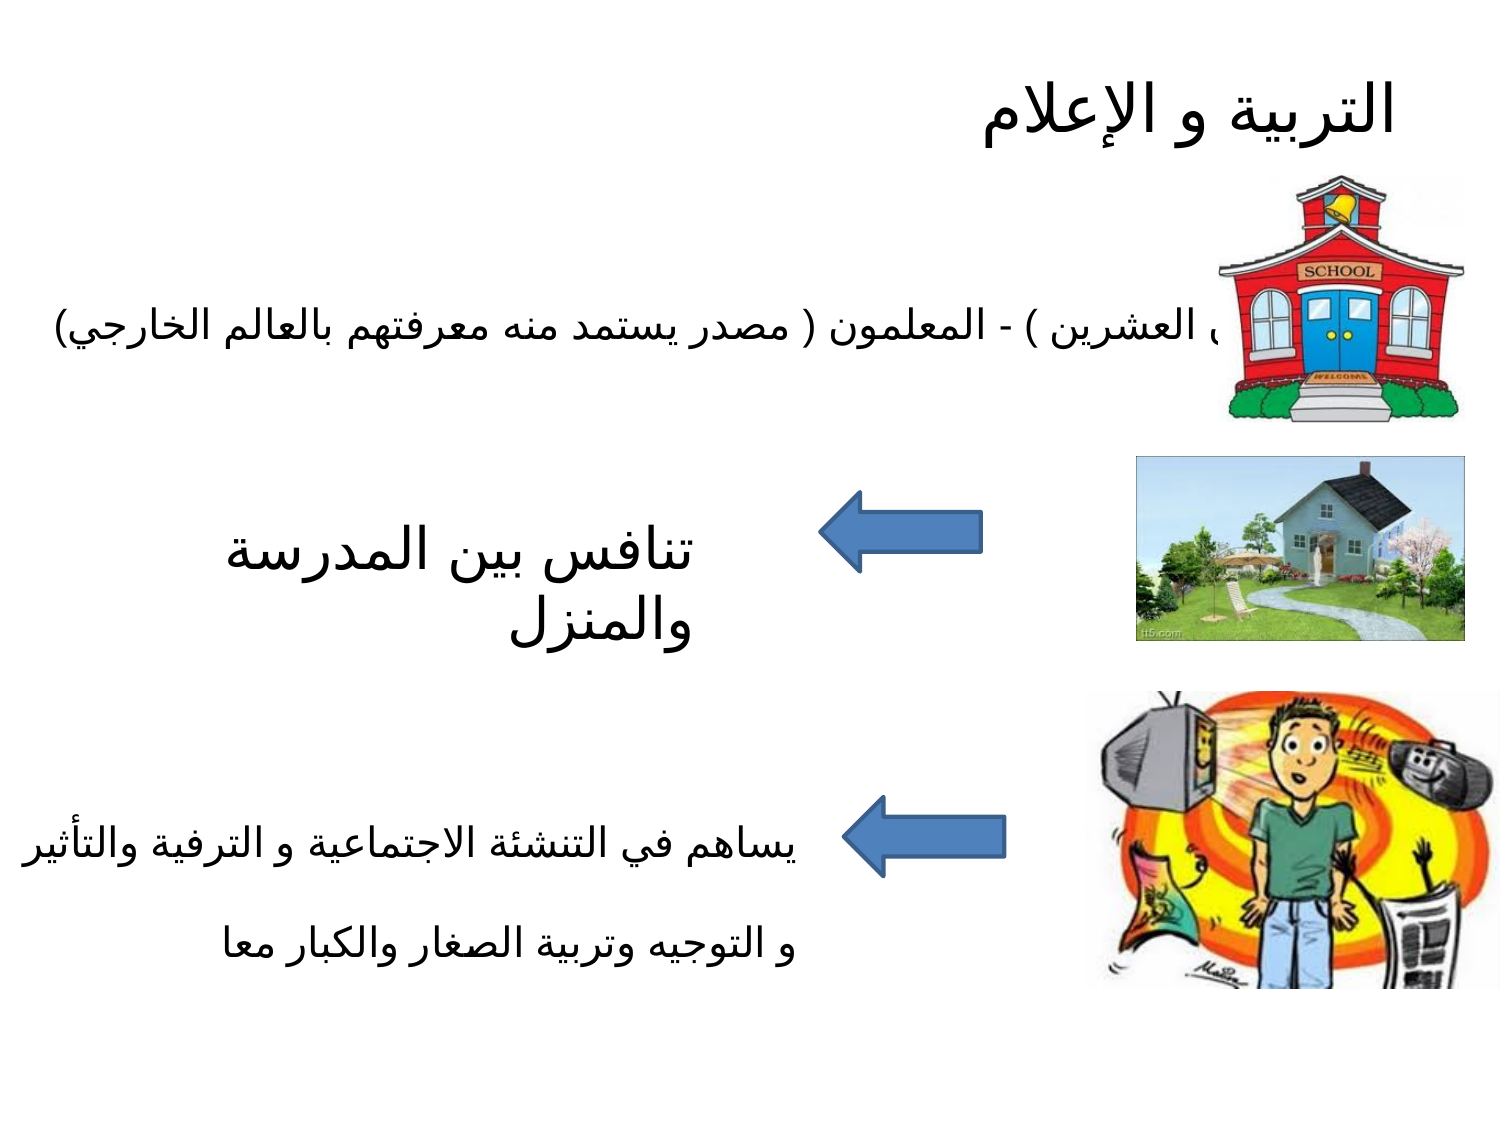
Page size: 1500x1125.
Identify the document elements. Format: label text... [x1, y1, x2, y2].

picture [1218, 175, 1466, 424]
picture [1085, 691, 1500, 989]
text_box [841, 794, 1007, 879]
picture [1136, 456, 1465, 641]
text_box يساهم في التنشئة الاجتماعية و الترفية والتأثير و التوجيه وتربية الصغار والكبار معا [0, 808, 813, 974]
text_box [818, 490, 983, 574]
text_box ( القرن العشرين ) - المعلمون ( مصدر يستمد منه معرفتهم بالعالم الخارجي) [27, 246, 1500, 766]
text_box التربية و الإعلام [656, 58, 1413, 154]
text_box تنافس بين المدرسة والمنزل [81, 503, 710, 659]
